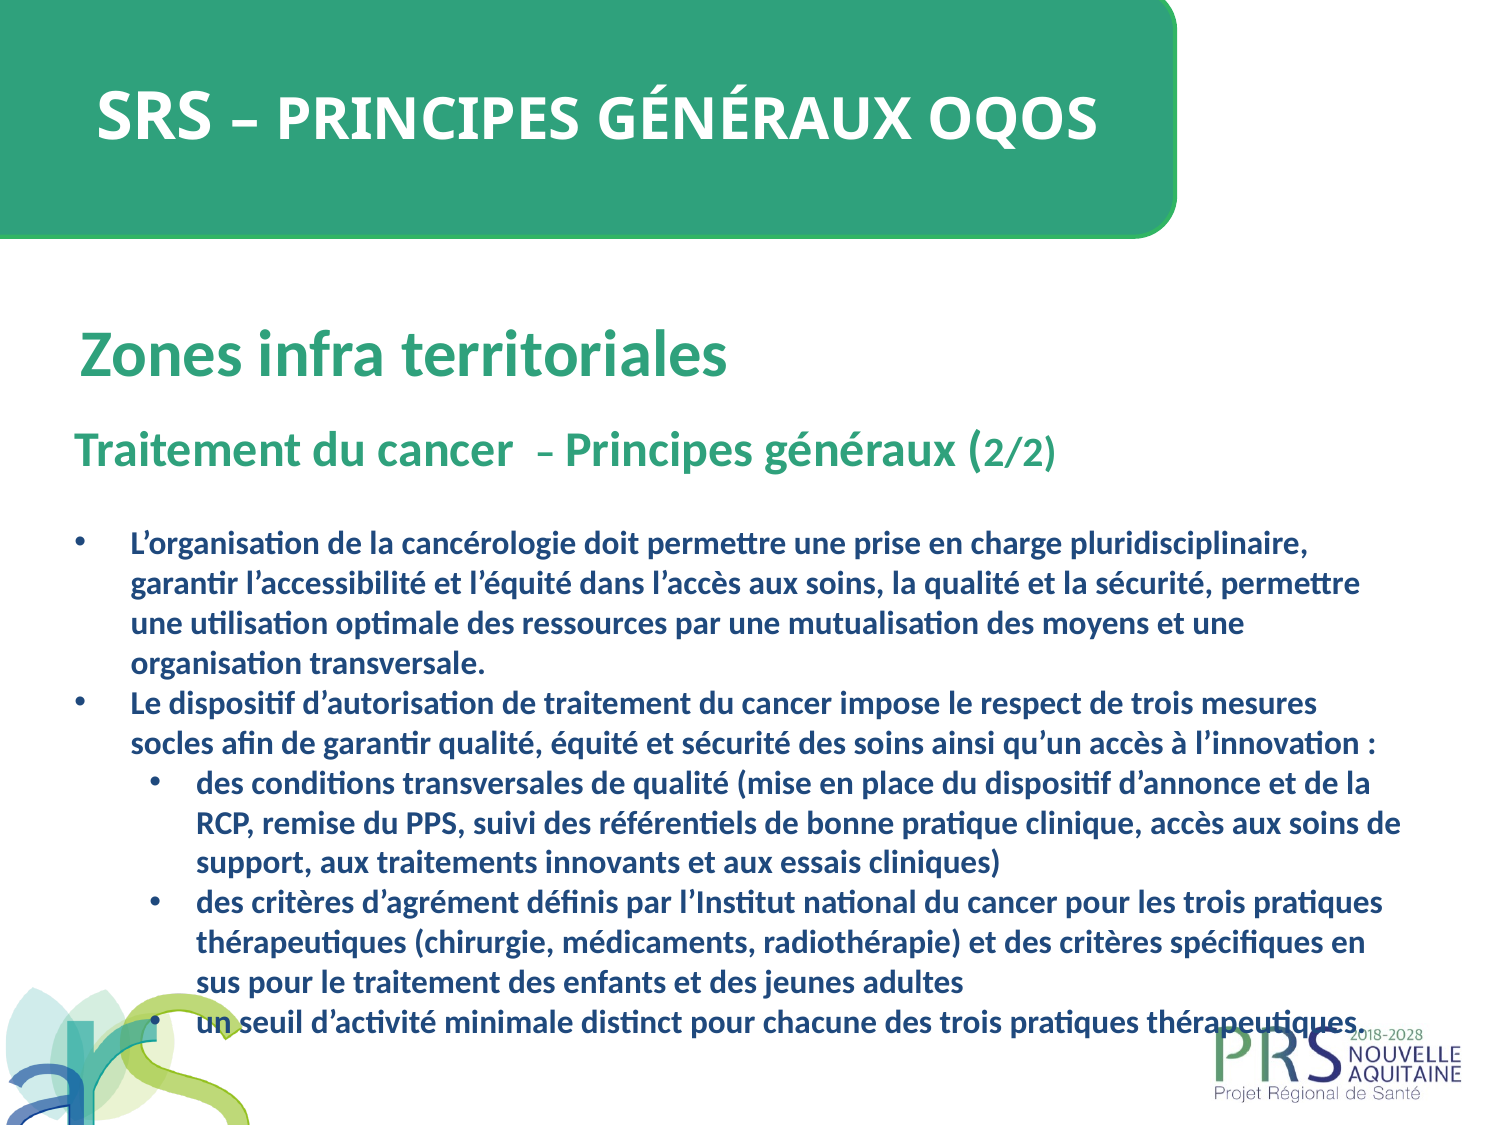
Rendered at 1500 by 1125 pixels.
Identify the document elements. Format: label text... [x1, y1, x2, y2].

text_box [0, 0, 1176, 239]
text_box SRS – Principes généraux OQOS [29, 19, 1415, 207]
picture [1419, 1023, 1466, 1103]
list Zones infra territoriales [64, 233, 1447, 533]
picture [5, 987, 59, 1125]
text_box Traitement du cancer – Principes généraux (2/2) L’organisation de la cancérologie doit permettre une prise en charge pluridisciplinaire, garantir l’accessibilité et l’équité dans l’accès aux soins, la qualité et la sécurité, permettre une utilisation optimale des ressources par une mutualisation des moyens et une organisation transversale. Le dispositif d’autorisation de traitement du cancer impose le respect de trois mesures socles afin de garantir qualité, équité et sécurité des soins ainsi qu’un accès à l’innovation : des conditions transversales de qualité (mise en place du dispositif d’annonce et de la RCP, remise du PPS, suivi des référentiels de bonne pratique clinique, accès aux soins de support, aux traitements innovants et aux essais cliniques) des critères d’agrément définis par l’Institut national du cancer pour les trois pratiques thérapeutiques (chirurgie, médicaments, radiothérapie) et des critères spécifiques en sus pour le traitement des enfants et des jeunes adultes un seuil d’activité minimale distinct pour chacune des trois pratiques thérapeutiques. [59, 408, 1419, 1125]
